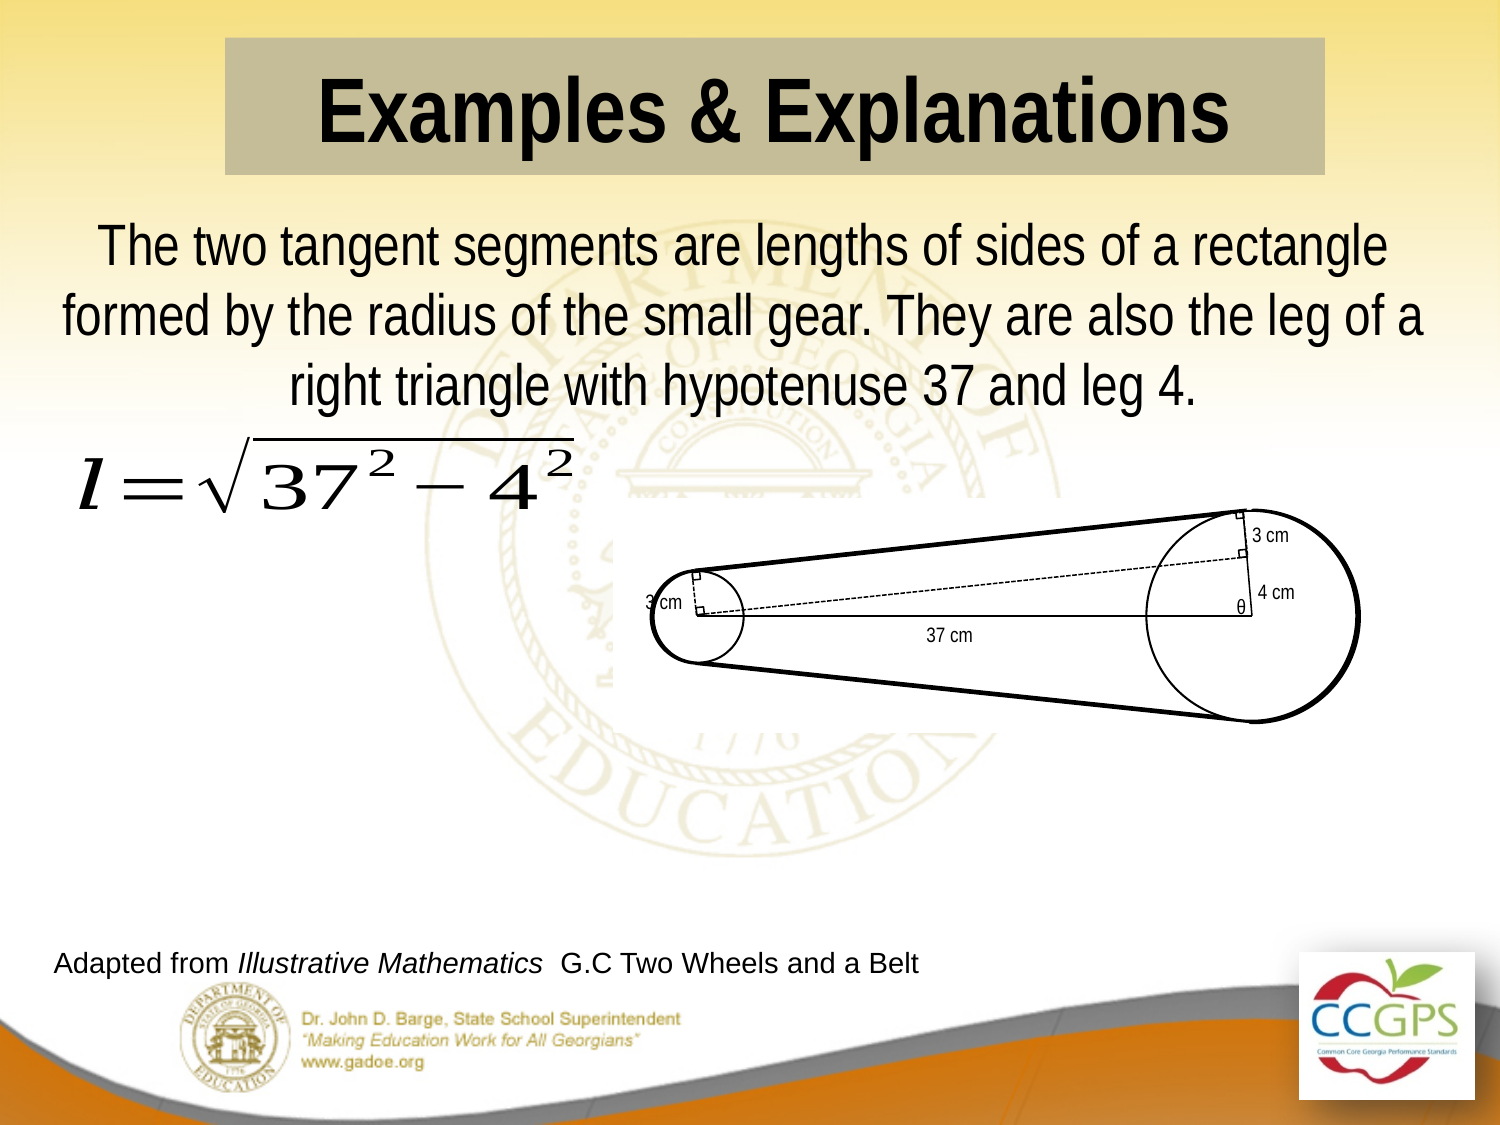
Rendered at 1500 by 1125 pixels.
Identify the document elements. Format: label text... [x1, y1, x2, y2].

subtitle The two tangent segments are lengths of sides of a rectangle formed by the radius of the small gear. They are also the leg of a right triangle with hypotenuse 37 and leg 4. [37, 199, 1451, 576]
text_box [614, 500, 1368, 731]
text_box Adapted from Illustrative Mathematics G.C Two Wheels and a Belt [38, 937, 935, 988]
title Examples & Explanations [224, 37, 1326, 176]
picture [0, 0, 1500, 1125]
